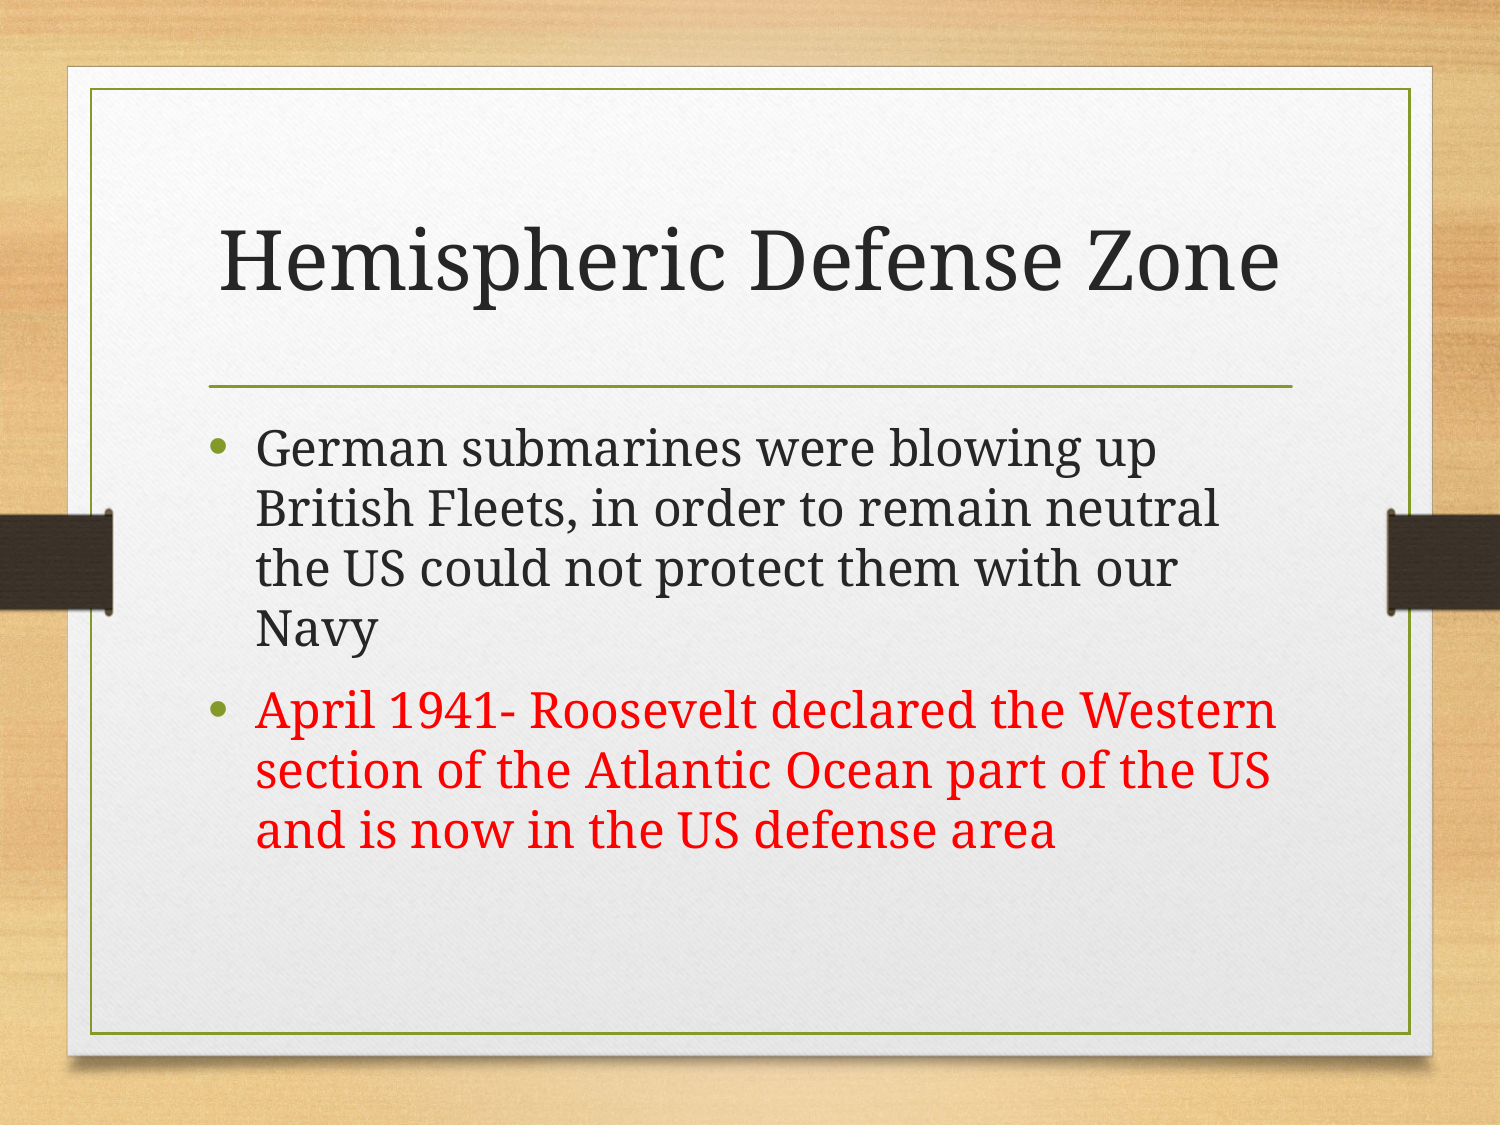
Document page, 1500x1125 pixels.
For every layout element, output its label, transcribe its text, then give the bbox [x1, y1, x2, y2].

list German submarines were blowing up British Fleets, in order to remain neutral the US could not protect them with our Navy April 1941- Roosevelt declared the Western section of the Atlantic Ocean part of the US and is now in the US defense area [193, 408, 1309, 974]
picture [0, 0, 1500, 1125]
title Hemispheric Defense Zone [193, 150, 1309, 365]
